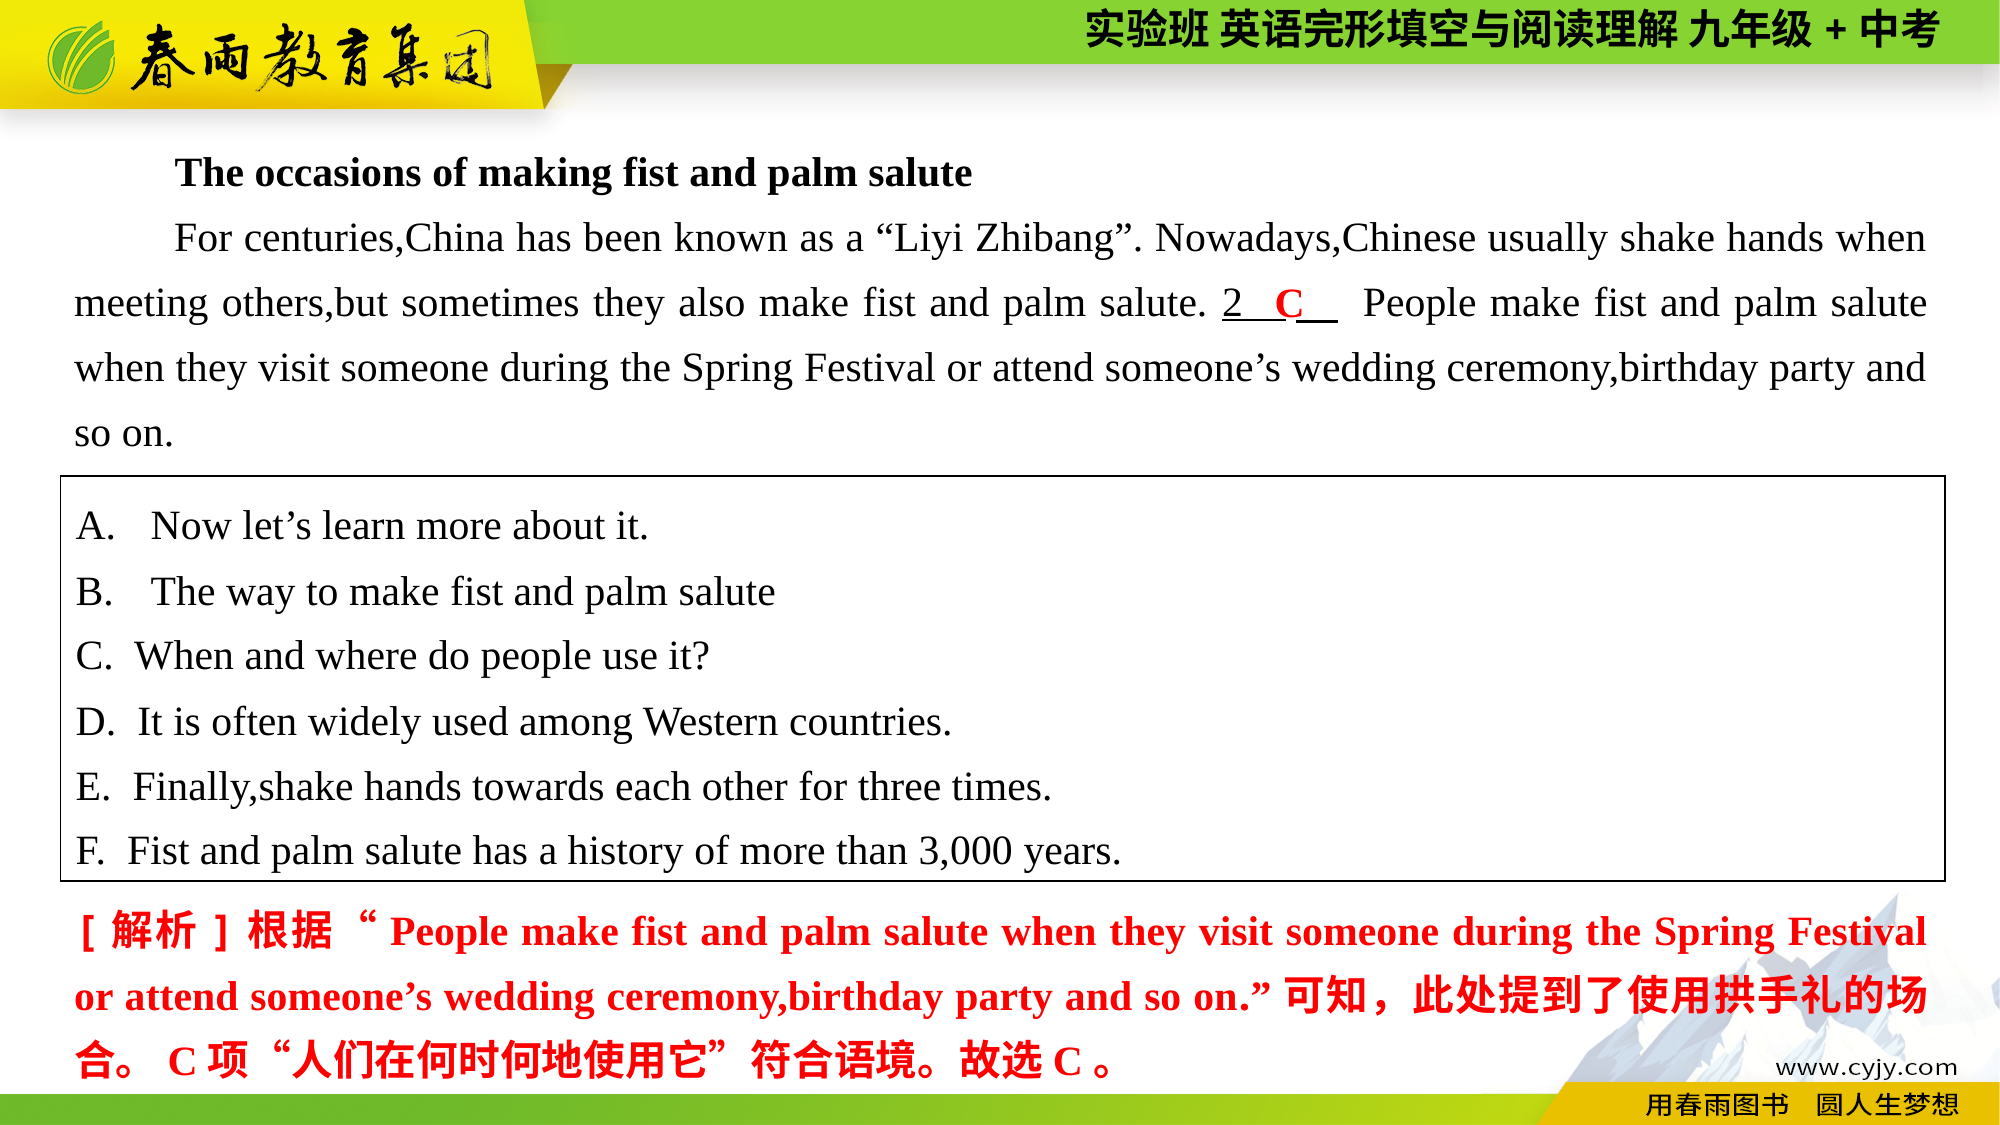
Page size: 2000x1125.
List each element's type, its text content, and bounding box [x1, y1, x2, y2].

text_box [解析]根据“People make fist and palm salute when they visit someone during the Spring Festival or attend someone’s wedding ceremony,birthday party and so on.”可知，此处提到了使用拱手礼的场合。C项“人们在何时何地使用它”符合语境。故选C。 [59, 881, 1944, 1092]
text_box C [1259, 253, 1327, 334]
text_box Now let’s learn more about it. The way to make fist and palm salute C. When and where do people use it? D. It is often widely used among Western countries. E. Finally,shake hands towards each other for three times. F. Fist and palm salute has a history of more than 3,000 years. [60, 475, 1945, 881]
list The occasions of making fist and palm salute For centuries,China has been known as a “Liyi Zhibang”. Nowadays,Chinese usually shake hands when meeting others,but sometimes they also make fist and palm salute. 2 People make fist and palm salute when they visit someone during the Spring Festival or attend someone’s wedding ceremony,birthday party and so on. [59, 122, 1944, 466]
picture [0, 0, 2000, 1125]
